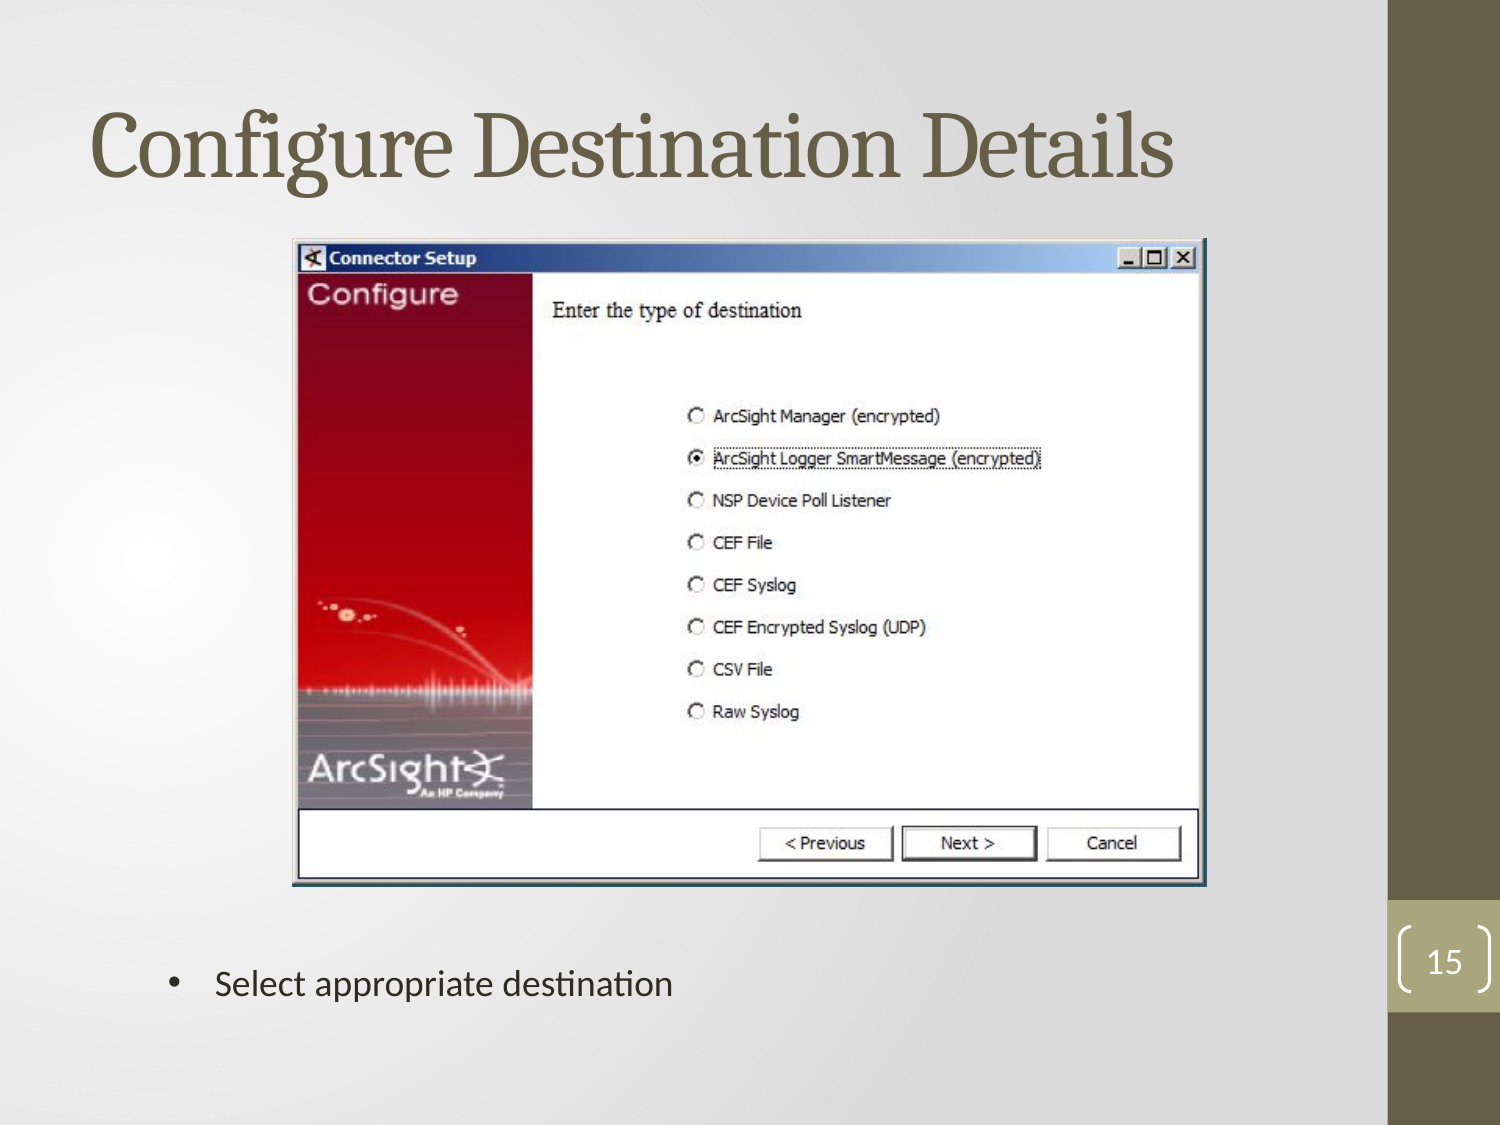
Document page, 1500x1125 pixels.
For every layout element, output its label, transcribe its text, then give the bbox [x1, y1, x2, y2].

picture [292, 237, 1208, 888]
text_box Select appropriate destination [153, 951, 690, 1012]
title Configure Destination Details [75, 45, 1325, 233]
slide_number 15 [1397, 925, 1492, 994]
